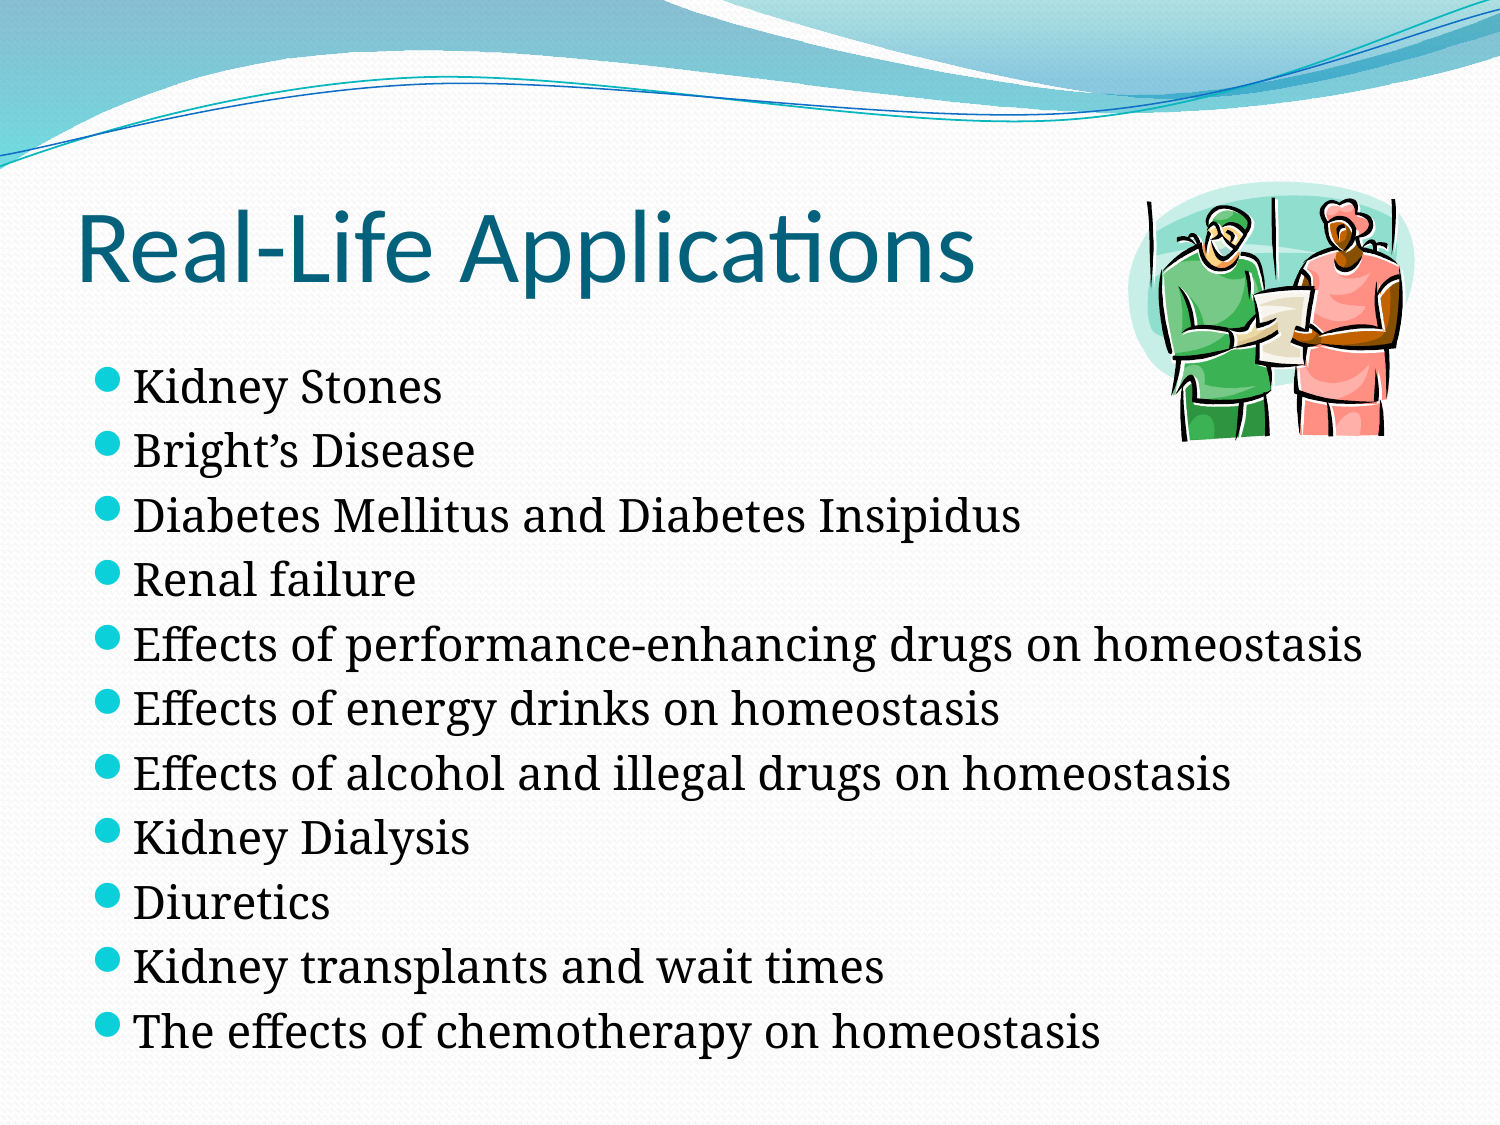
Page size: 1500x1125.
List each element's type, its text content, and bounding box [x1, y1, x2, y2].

picture [1127, 181, 1420, 449]
title Real-Life Applications [75, 115, 1425, 303]
list Kidney Stones Bright’s Disease Diabetes Mellitus and Diabetes Insipidus Renal failure Effects of performance-enhancing drugs on homeostasis Effects of energy drinks on homeostasis Effects of alcohol and illegal drugs on homeostasis Kidney Dialysis Diuretics Kidney transplants and wait times The effects of chemotherapy on homeostasis [76, 349, 1427, 1070]
